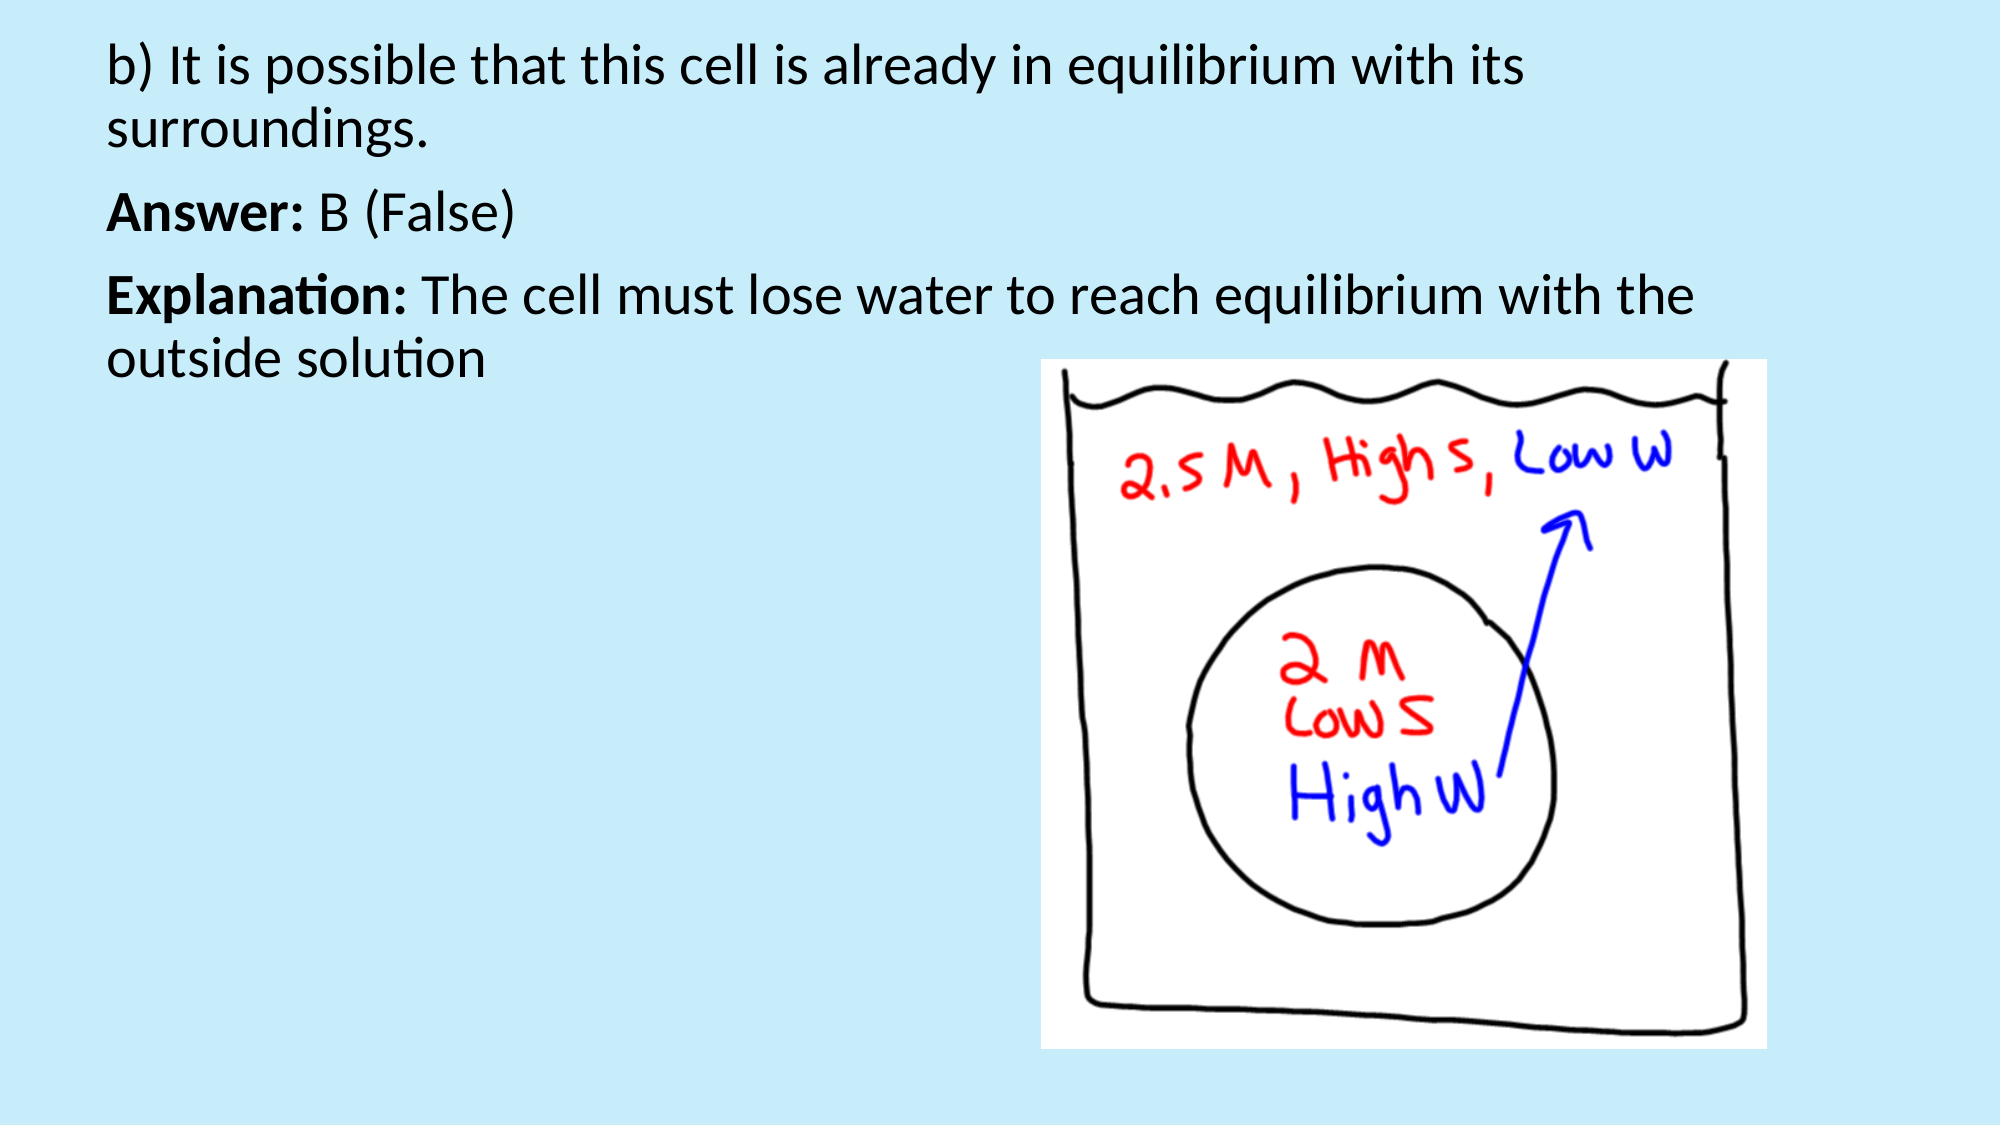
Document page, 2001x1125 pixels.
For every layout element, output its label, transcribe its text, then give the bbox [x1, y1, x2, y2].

list b) It is possible that this cell is already in equilibrium with its surroundings. Answer: B (False) Explanation: The cell must lose water to reach equilibrium with the outside solution [91, 26, 1817, 940]
picture [1041, 359, 1767, 1049]
